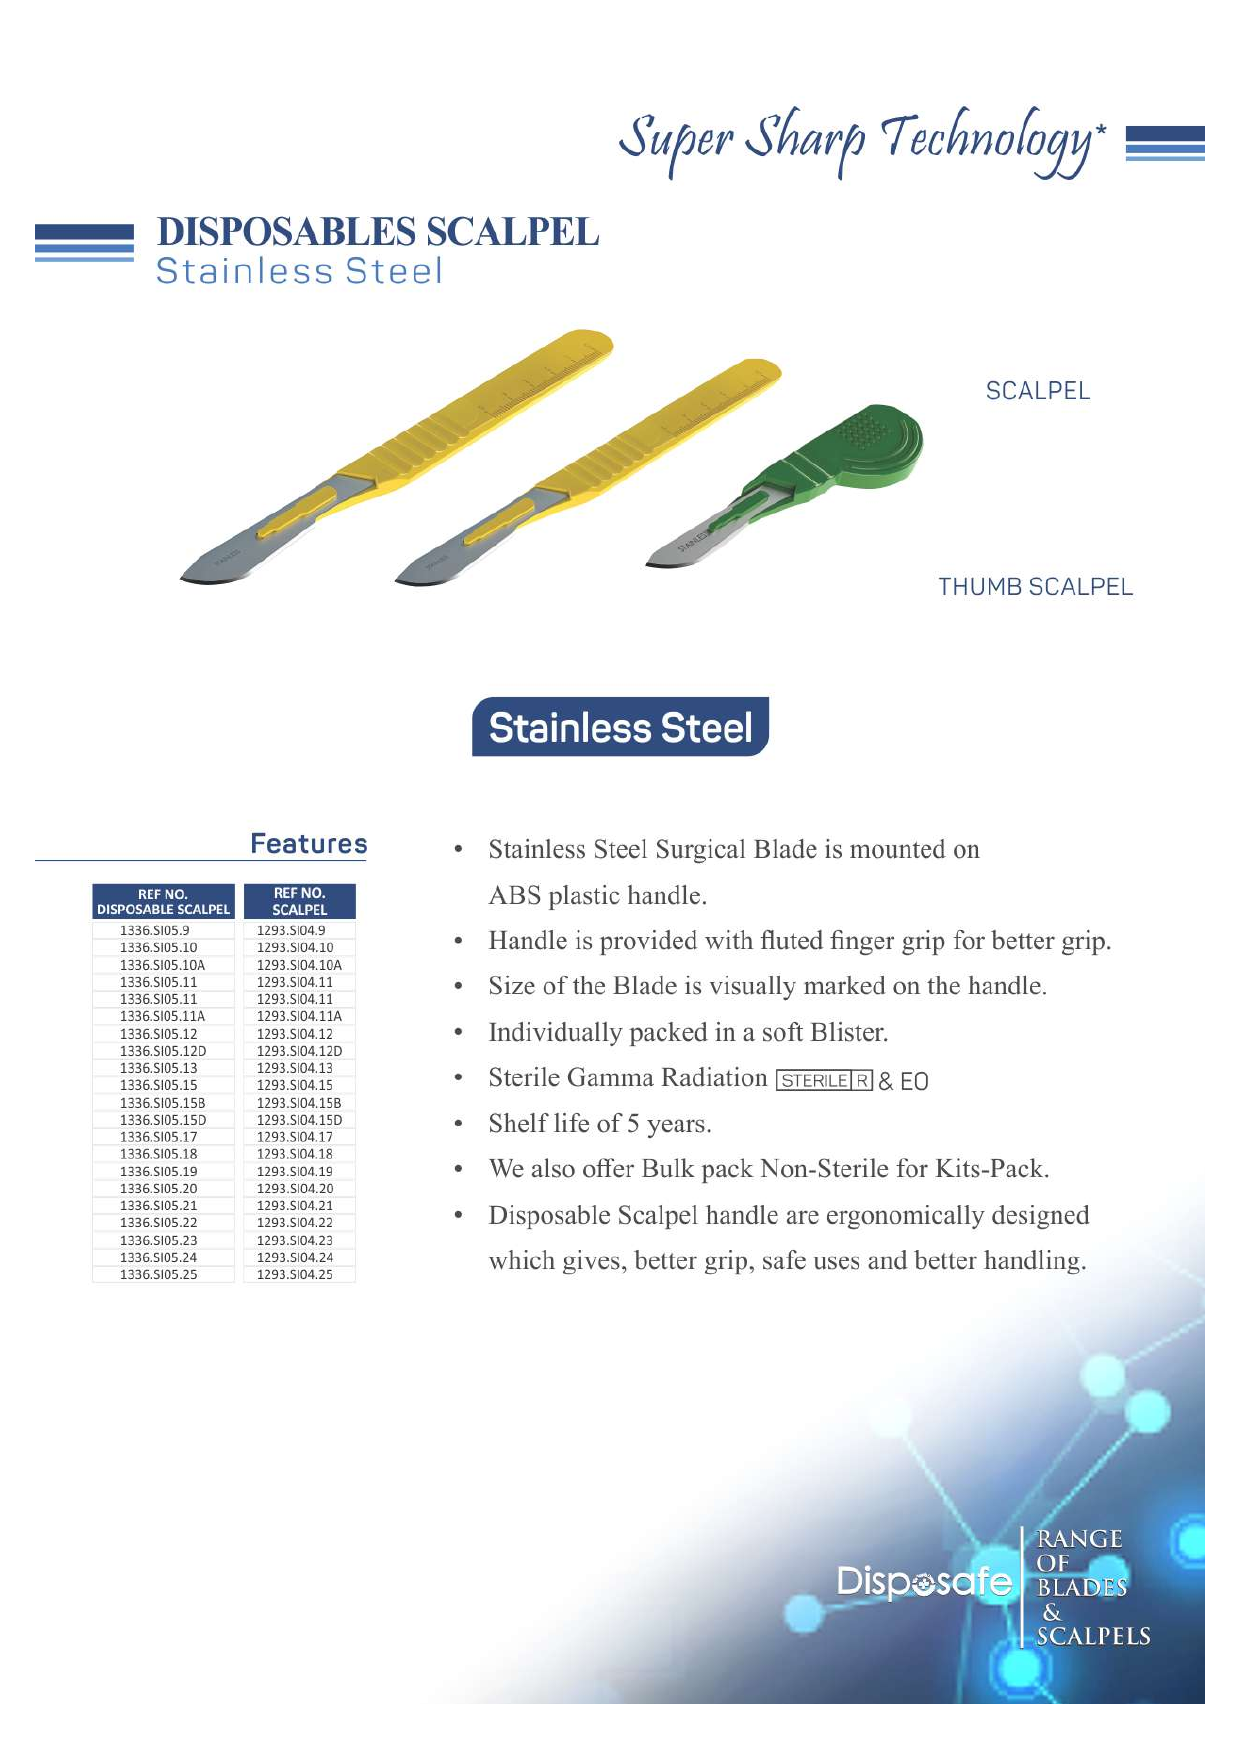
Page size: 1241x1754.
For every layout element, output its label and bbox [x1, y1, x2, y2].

list [35, 49, 1205, 1704]
